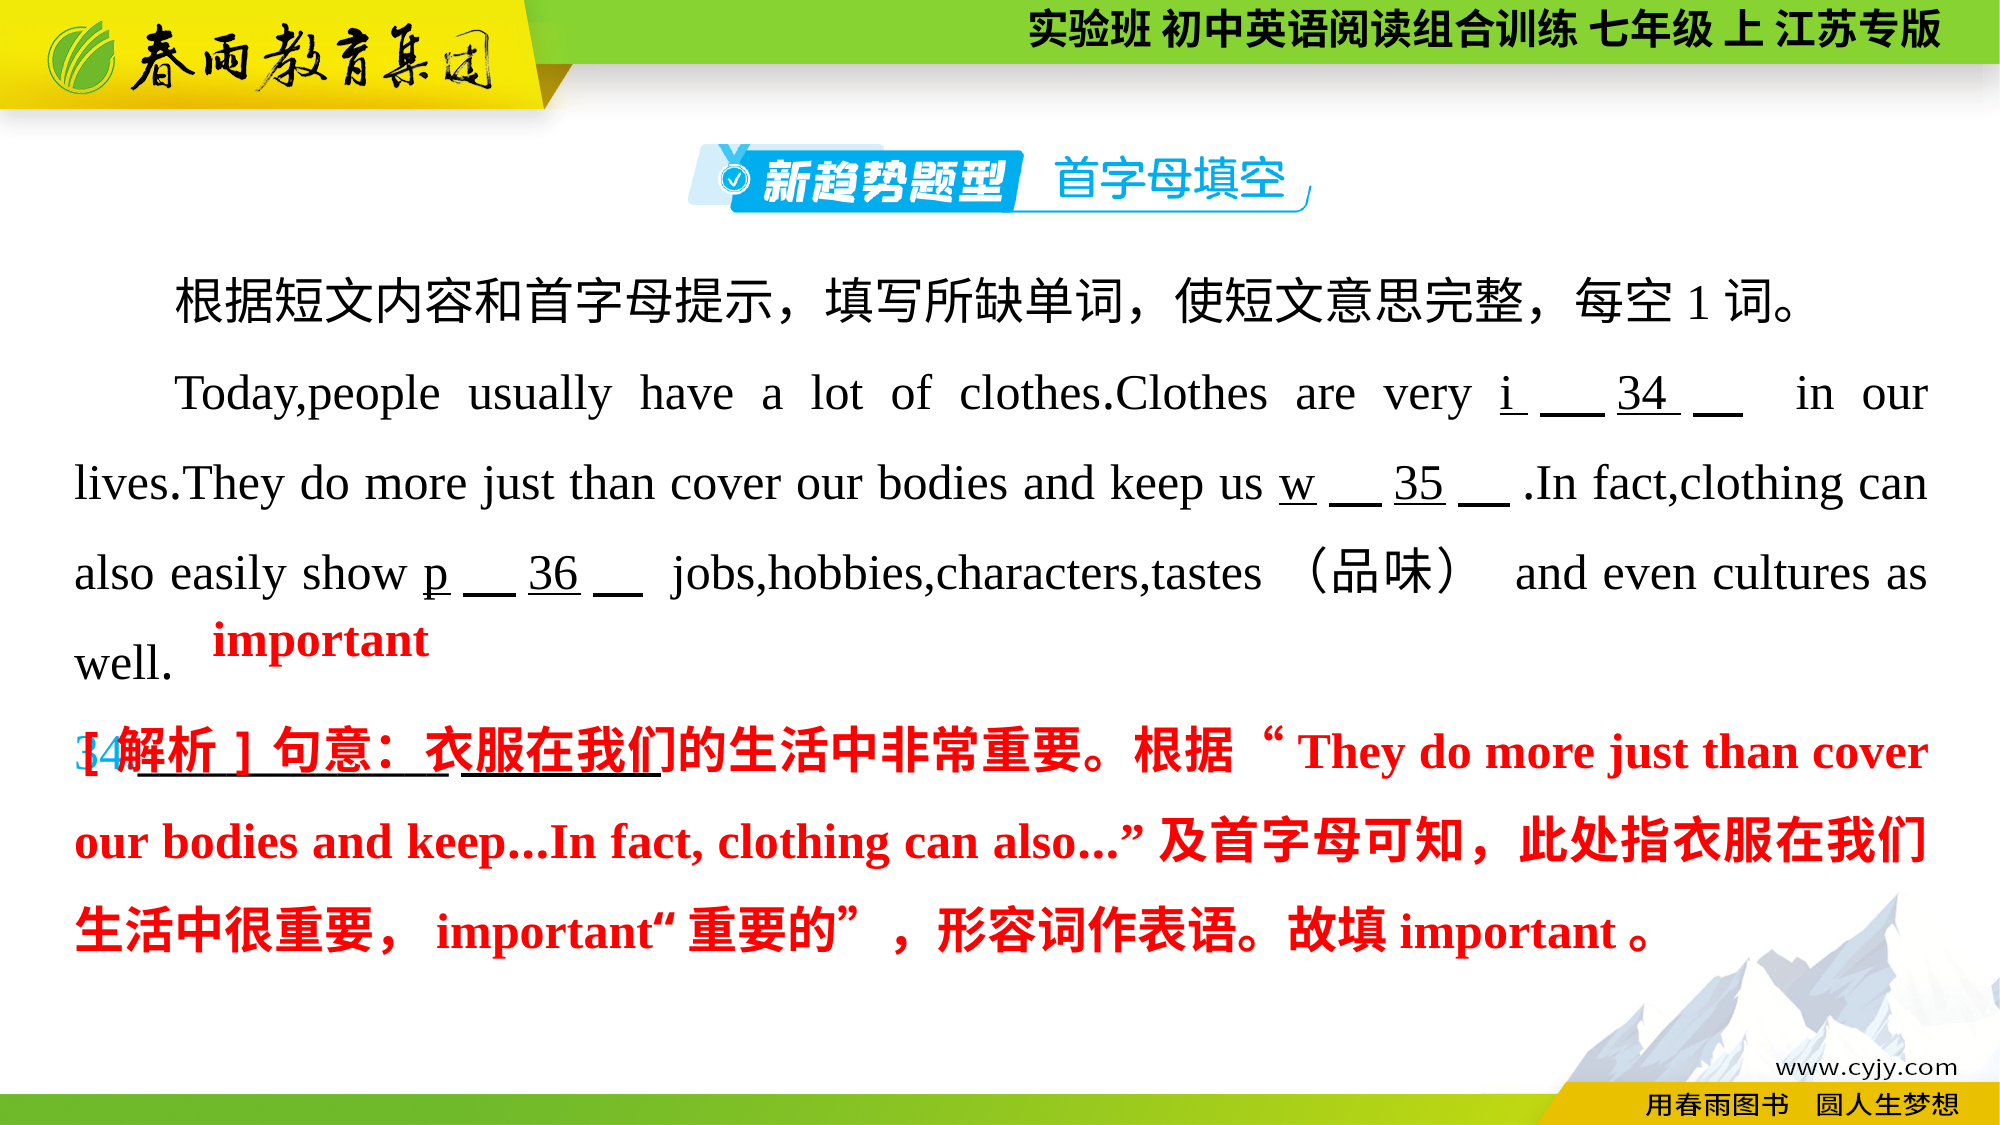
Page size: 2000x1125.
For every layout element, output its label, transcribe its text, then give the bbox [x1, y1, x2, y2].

text_box [解析]句意：衣服在我们的生活中非常重要。根据“They do more just than cover our bodies and keep...In fact, clothing can also...”及首字母可知，此处指衣服在我们生活中很重要，important“重要的”，形容词作表语。故填important。 [59, 680, 1944, 966]
text_box important [197, 599, 445, 675]
list 根据短文内容和首字母提示，填写所缺单词，使短文意思完整，每空1词。 Today,people usually have a lot of clothes.Clothes are very i 34 in our lives.They do more just than cover our bodies and keep us w 35 .In fact,clothing can also easily show p 36 jobs,hobbies,characters,tastes（品味） and even cultures as well. 34.______________ [59, 232, 1944, 680]
picture [0, 0, 2000, 1125]
